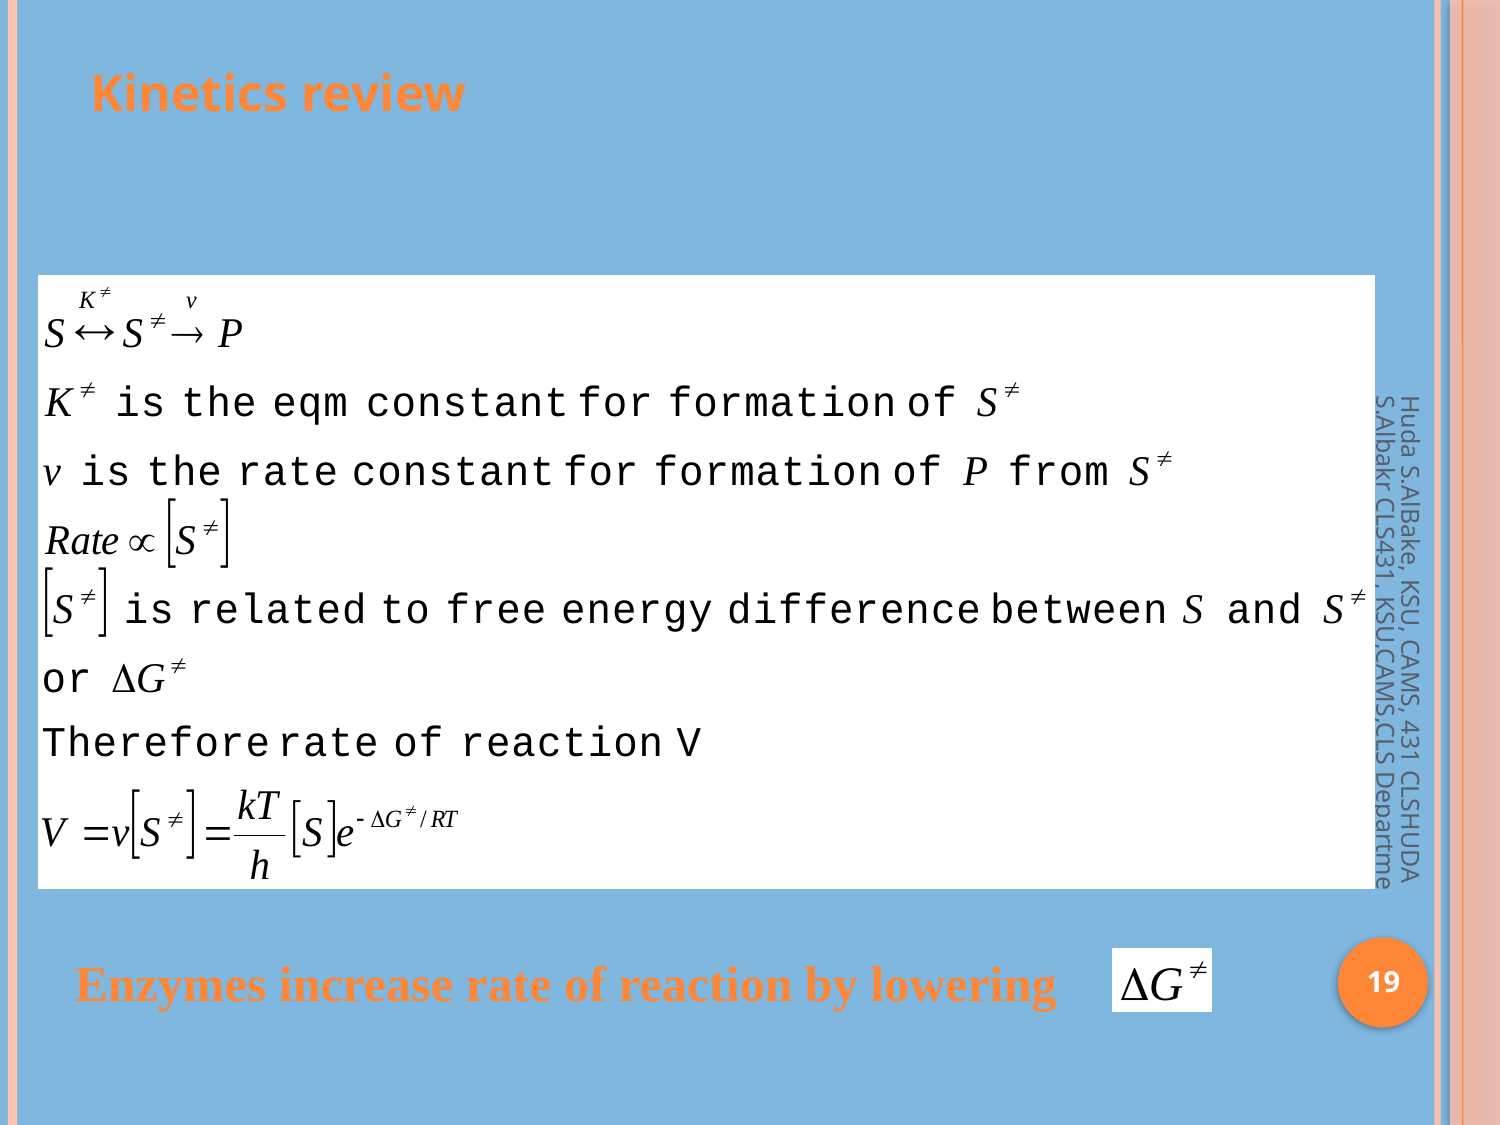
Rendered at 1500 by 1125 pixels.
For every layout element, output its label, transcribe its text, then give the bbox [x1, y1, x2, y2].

footer Huda S.AlBake, KSU, CAMS, 431 CLSHUDA S.Albakr CLS431, KSU,CAMS,CLS Department [1379, 380, 1440, 906]
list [36, 274, 1376, 890]
slide_number 19 [1333, 940, 1434, 1026]
title Kinetics review [75, 45, 1300, 139]
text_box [59, 943, 1213, 1020]
